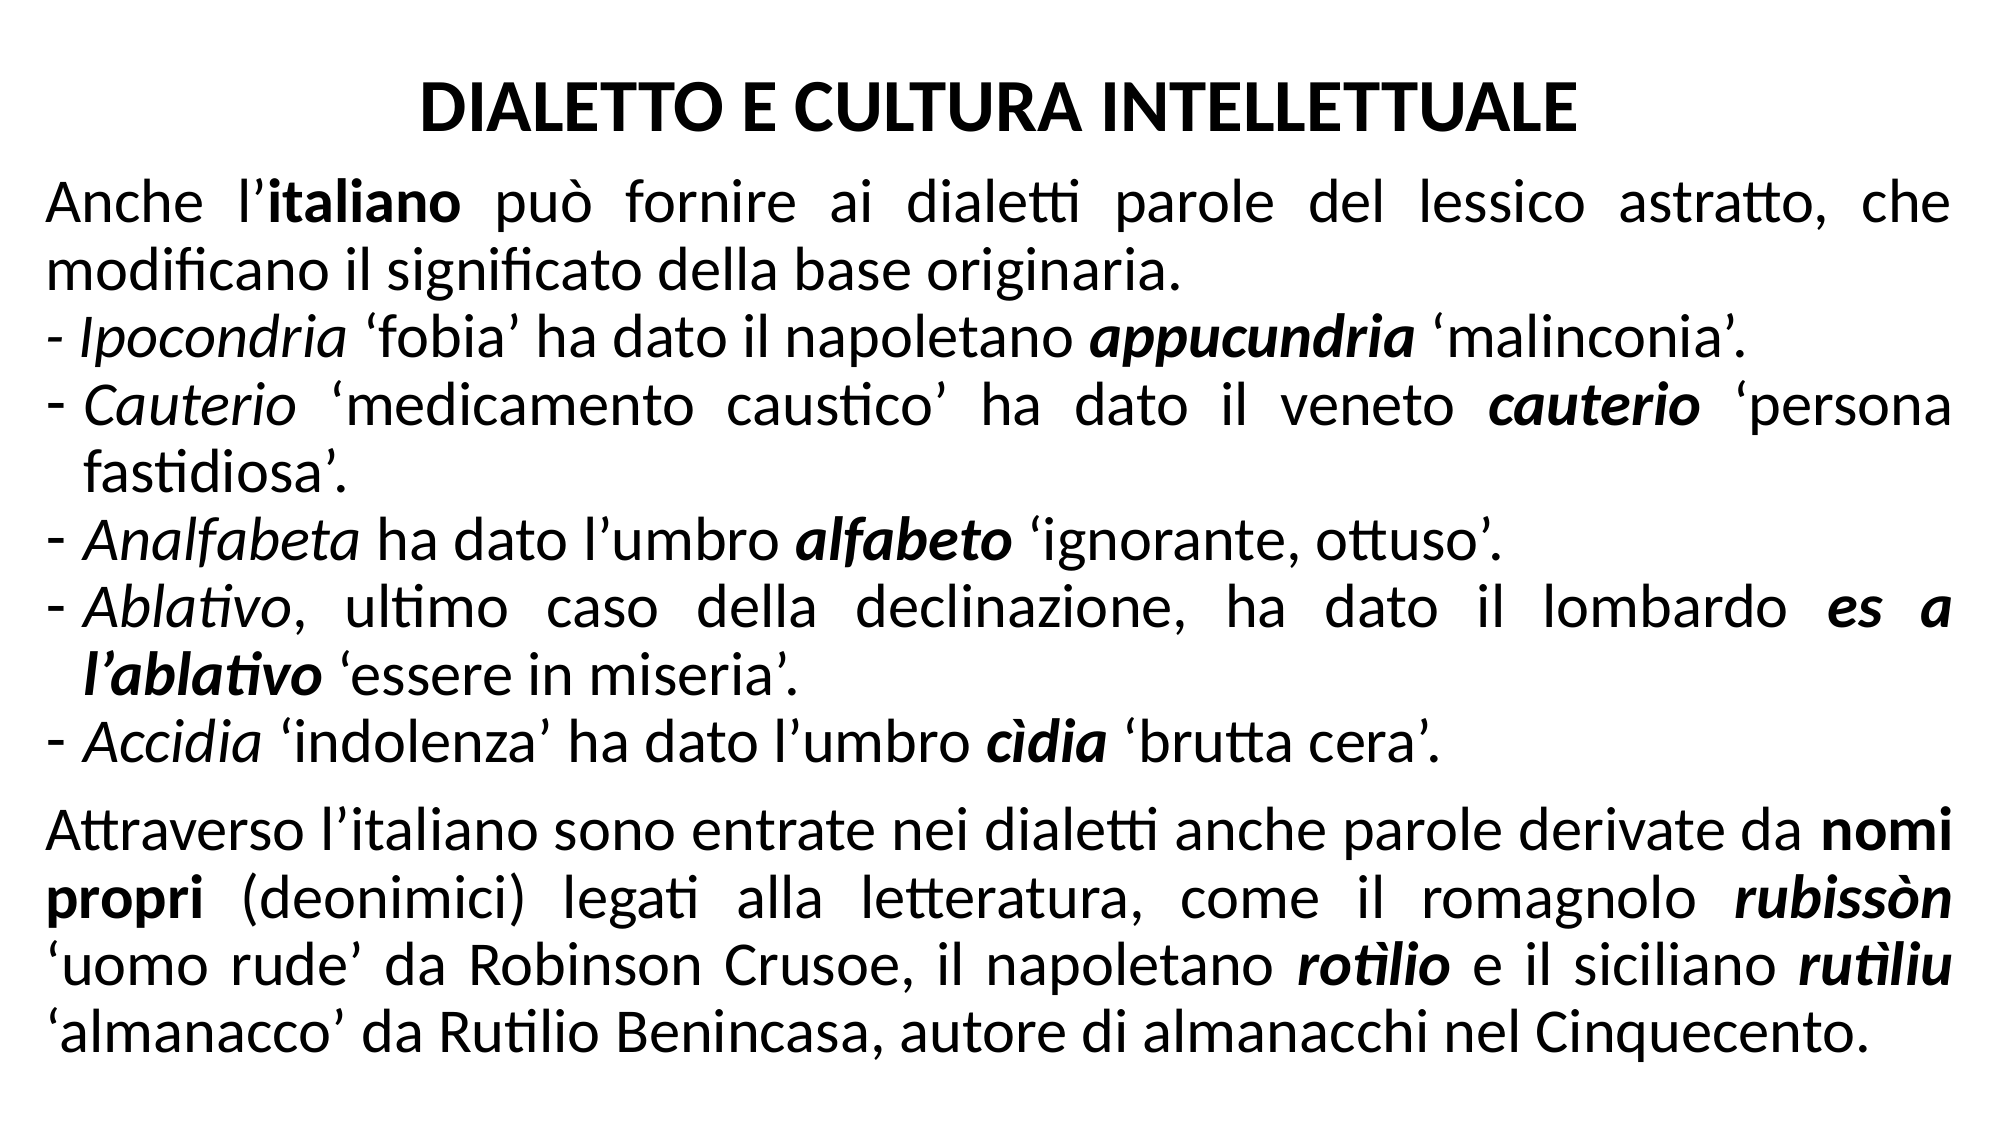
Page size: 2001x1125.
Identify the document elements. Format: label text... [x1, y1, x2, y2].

title DIALETTO E CULTURA INTELLETTUALE [137, 25, 1863, 161]
text_box Anche l’italiano può fornire ai dialetti parole del lessico astratto, che modificano il significato della base originaria. - Ipocondria ‘fobia’ ha dato il napoletano appucundria ‘malinconia’. Cauterio ‘medicamento caustico’ ha dato il veneto cauterio ‘persona fastidiosa’. Analfabeta ha dato l’umbro alfabeto ‘ignorante, ottuso’. Ablativo, ultimo caso della declinazione, ha dato il lombardo es a l’ablativo ‘essere in miseria’. Accidia ‘indolenza’ ha dato l’umbro cìdia ‘brutta cera’. Attraverso l’italiano sono entrate nei dialetti anche parole derivate da nomi propri (deonimici) legati alla letteratura, come il romagnolo rubissòn ‘uomo rude’ da Robinson Crusoe, il napoletano rotìlio e il siciliano rutìliu ‘almanacco’ da Rutilio Benincasa, autore di almanacchi nel Cinquecento. [30, 161, 1969, 1100]
